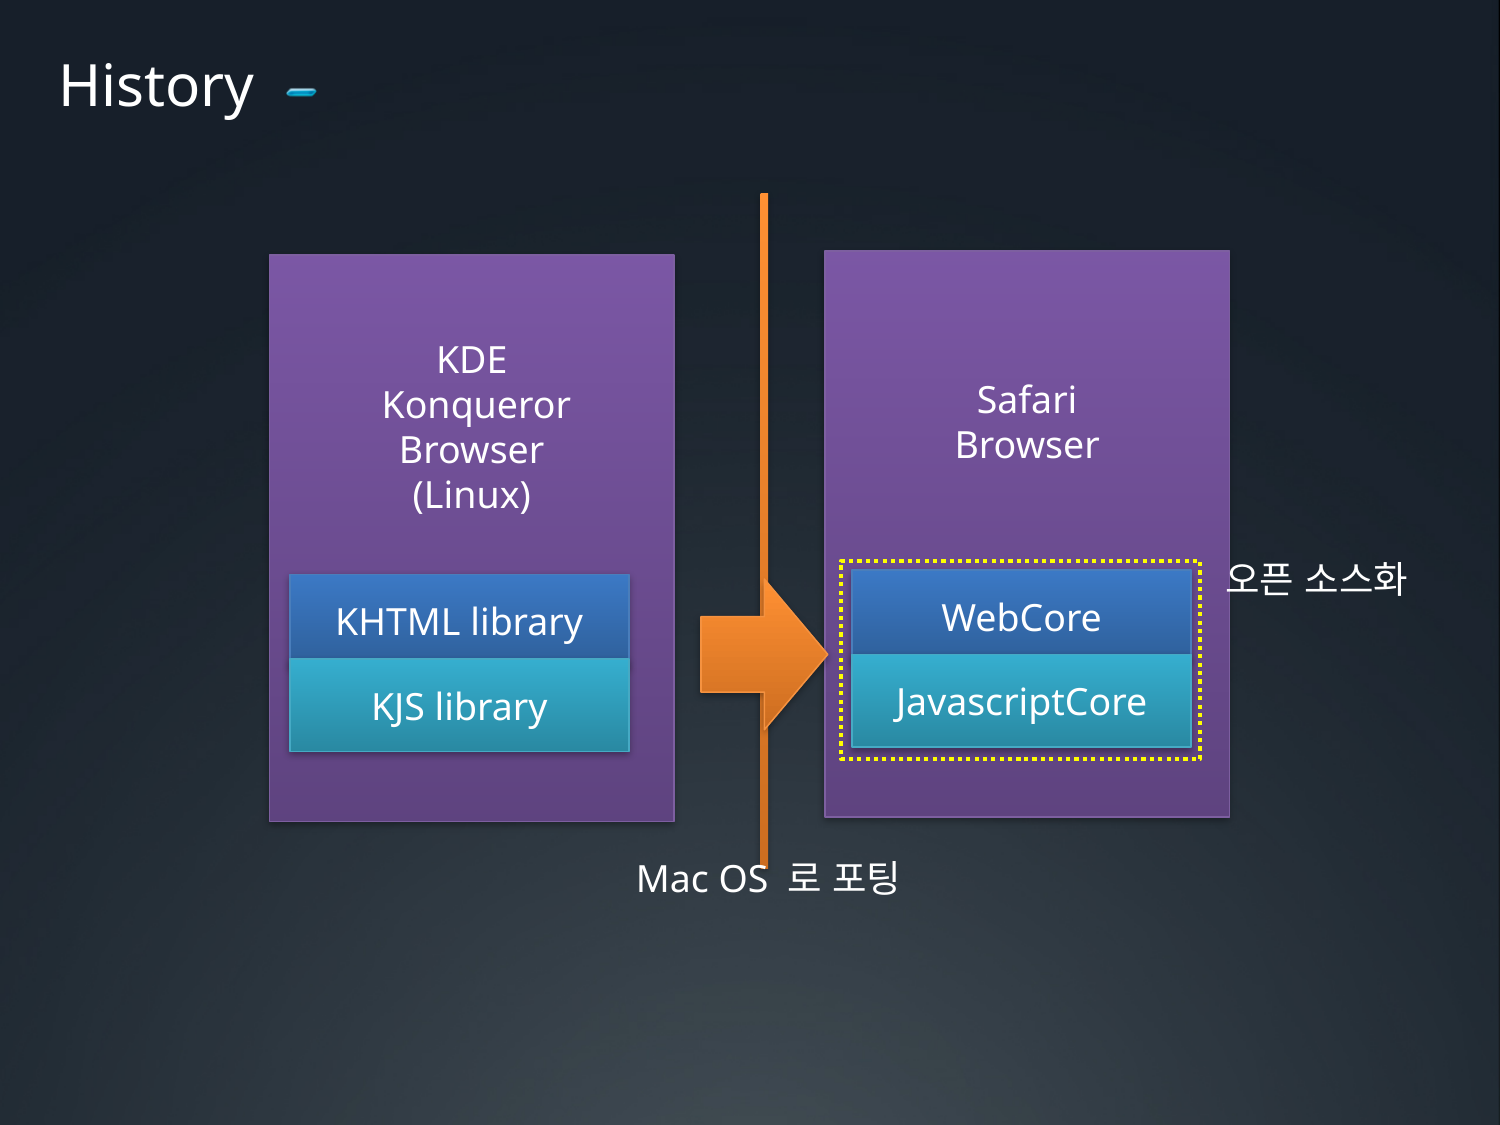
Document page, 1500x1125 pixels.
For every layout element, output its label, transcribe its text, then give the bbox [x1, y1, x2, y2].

text_box KHTML library [289, 574, 630, 658]
text_box Mac OS 로 포팅 [611, 847, 929, 908]
picture [0, 0, 1500, 1125]
text_box History [43, 40, 270, 126]
text_box KDE Konqueror Browser (Linux) [269, 254, 675, 822]
text_box [760, 193, 769, 582]
text_box Safari Browser [824, 250, 1230, 818]
text_box 오픈 소스화 [1210, 548, 1424, 609]
text_box [839, 559, 1202, 761]
text_box [760, 733, 769, 847]
text_box KJS library [289, 658, 630, 752]
text_box [700, 578, 829, 731]
